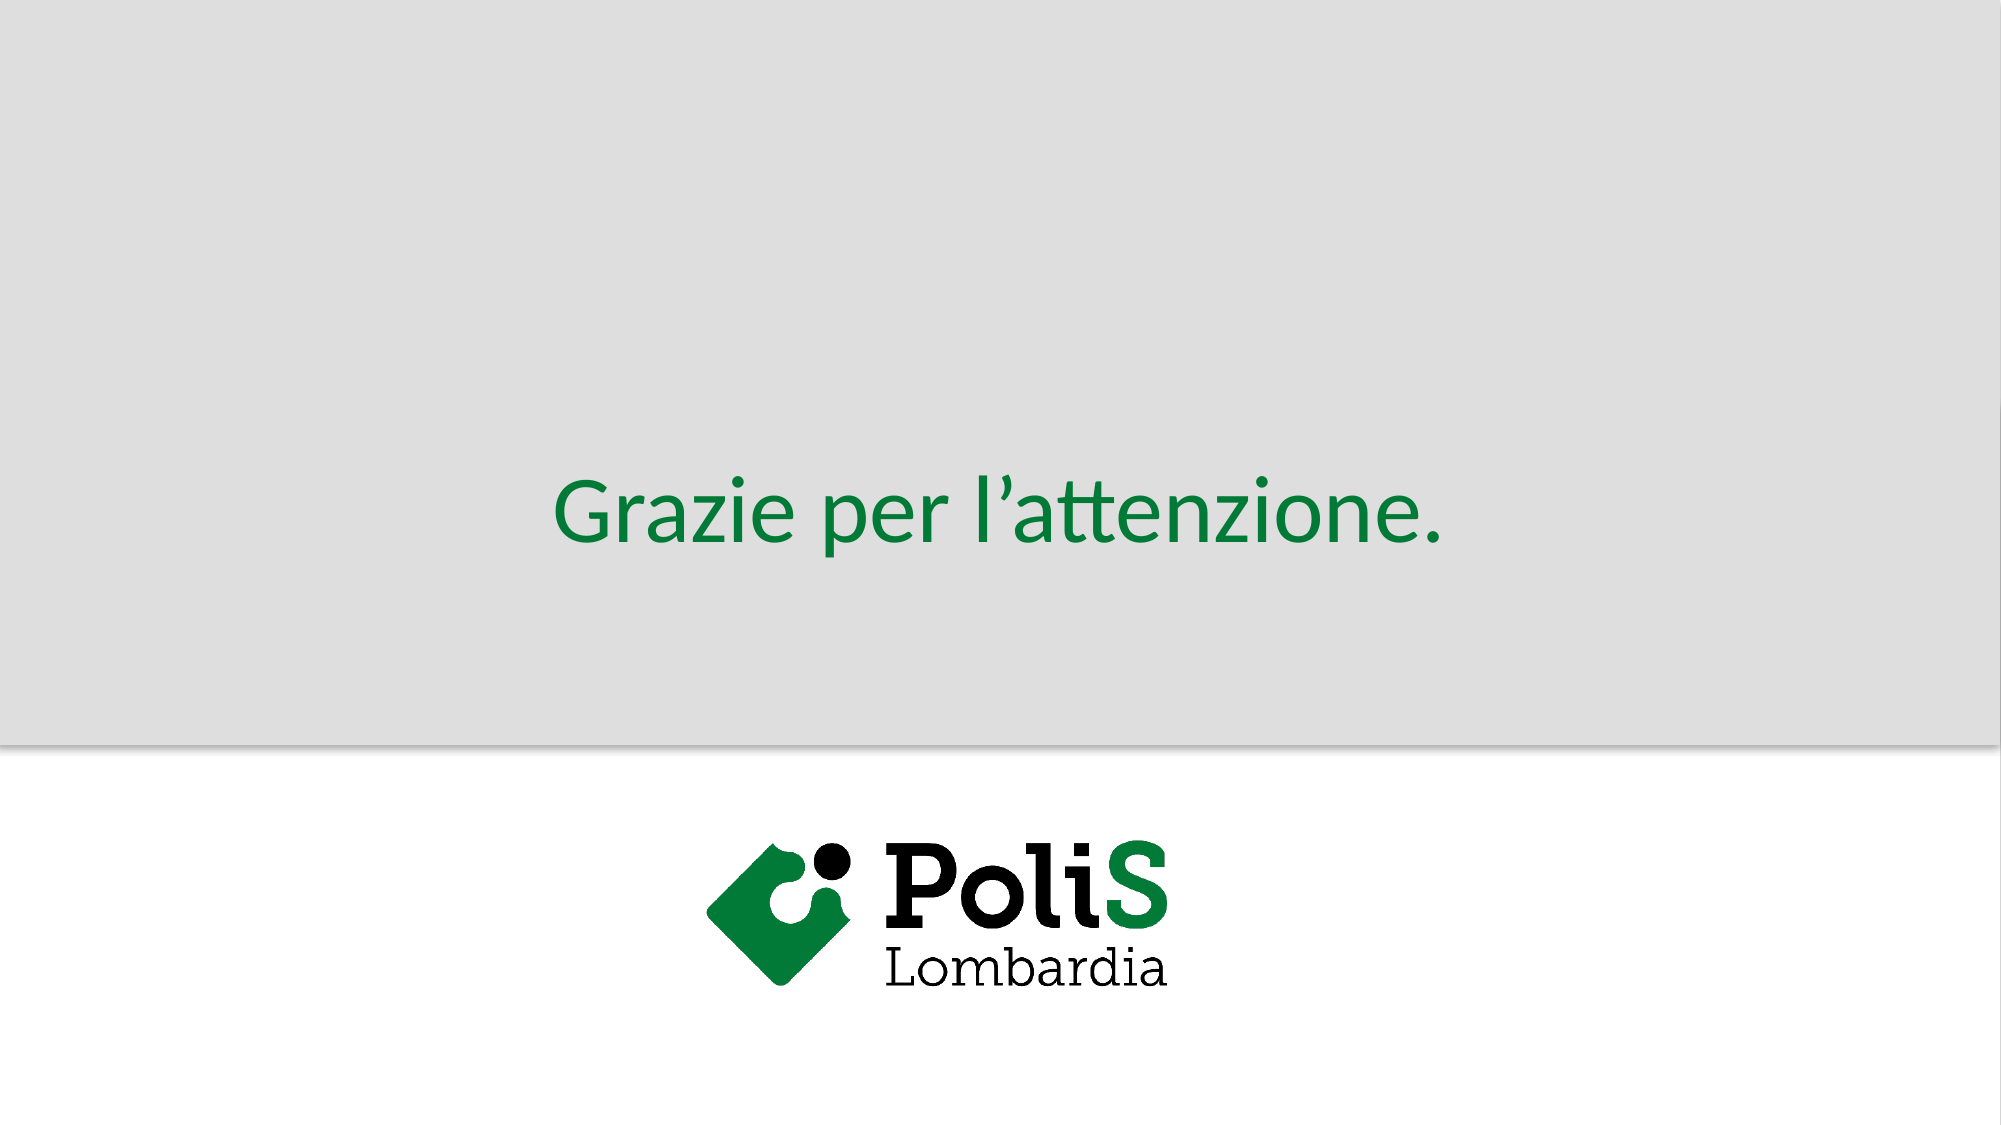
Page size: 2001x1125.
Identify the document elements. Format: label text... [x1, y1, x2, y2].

picture [702, 830, 1177, 992]
title Grazie per l’attenzione. [150, 439, 1850, 574]
